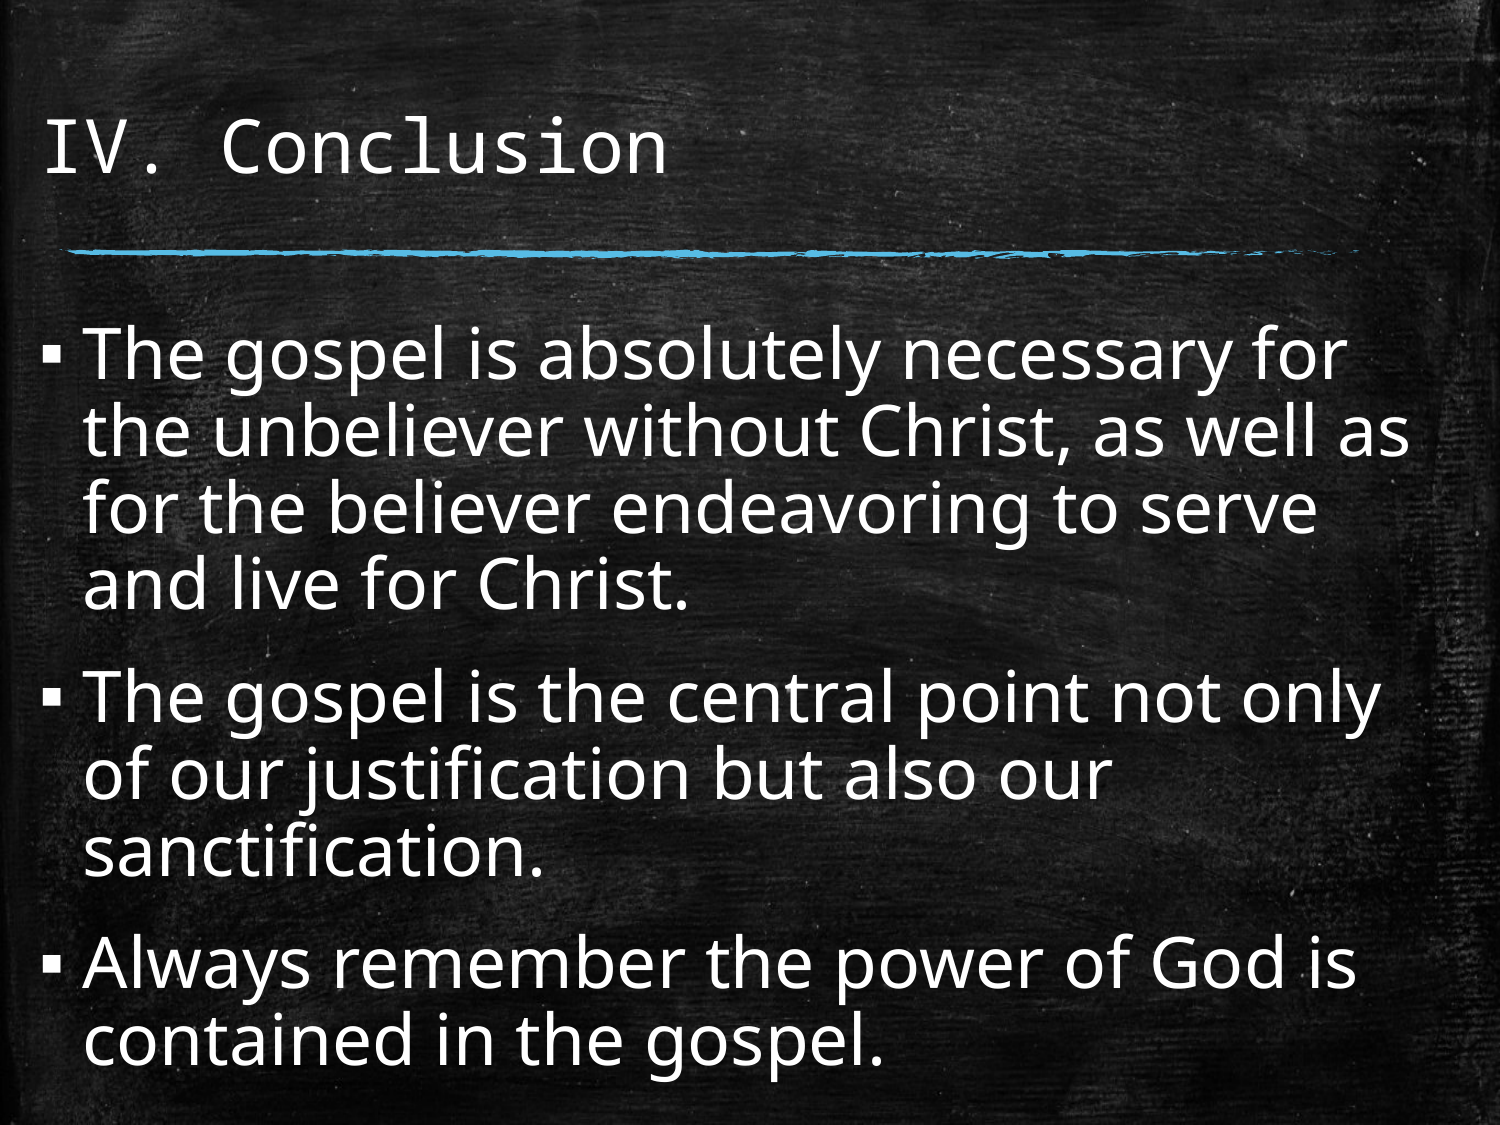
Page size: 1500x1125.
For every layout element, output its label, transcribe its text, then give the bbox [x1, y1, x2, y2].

list The gospel is absolutely necessary for the unbeliever without Christ, as well as for the believer endeavoring to serve and live for Christ. The gospel is the central point not only of our justification but also our sanctification. Always remember the power of God is contained in the gospel. [24, 310, 1475, 1096]
title IV. Conclusion [24, 29, 1475, 198]
